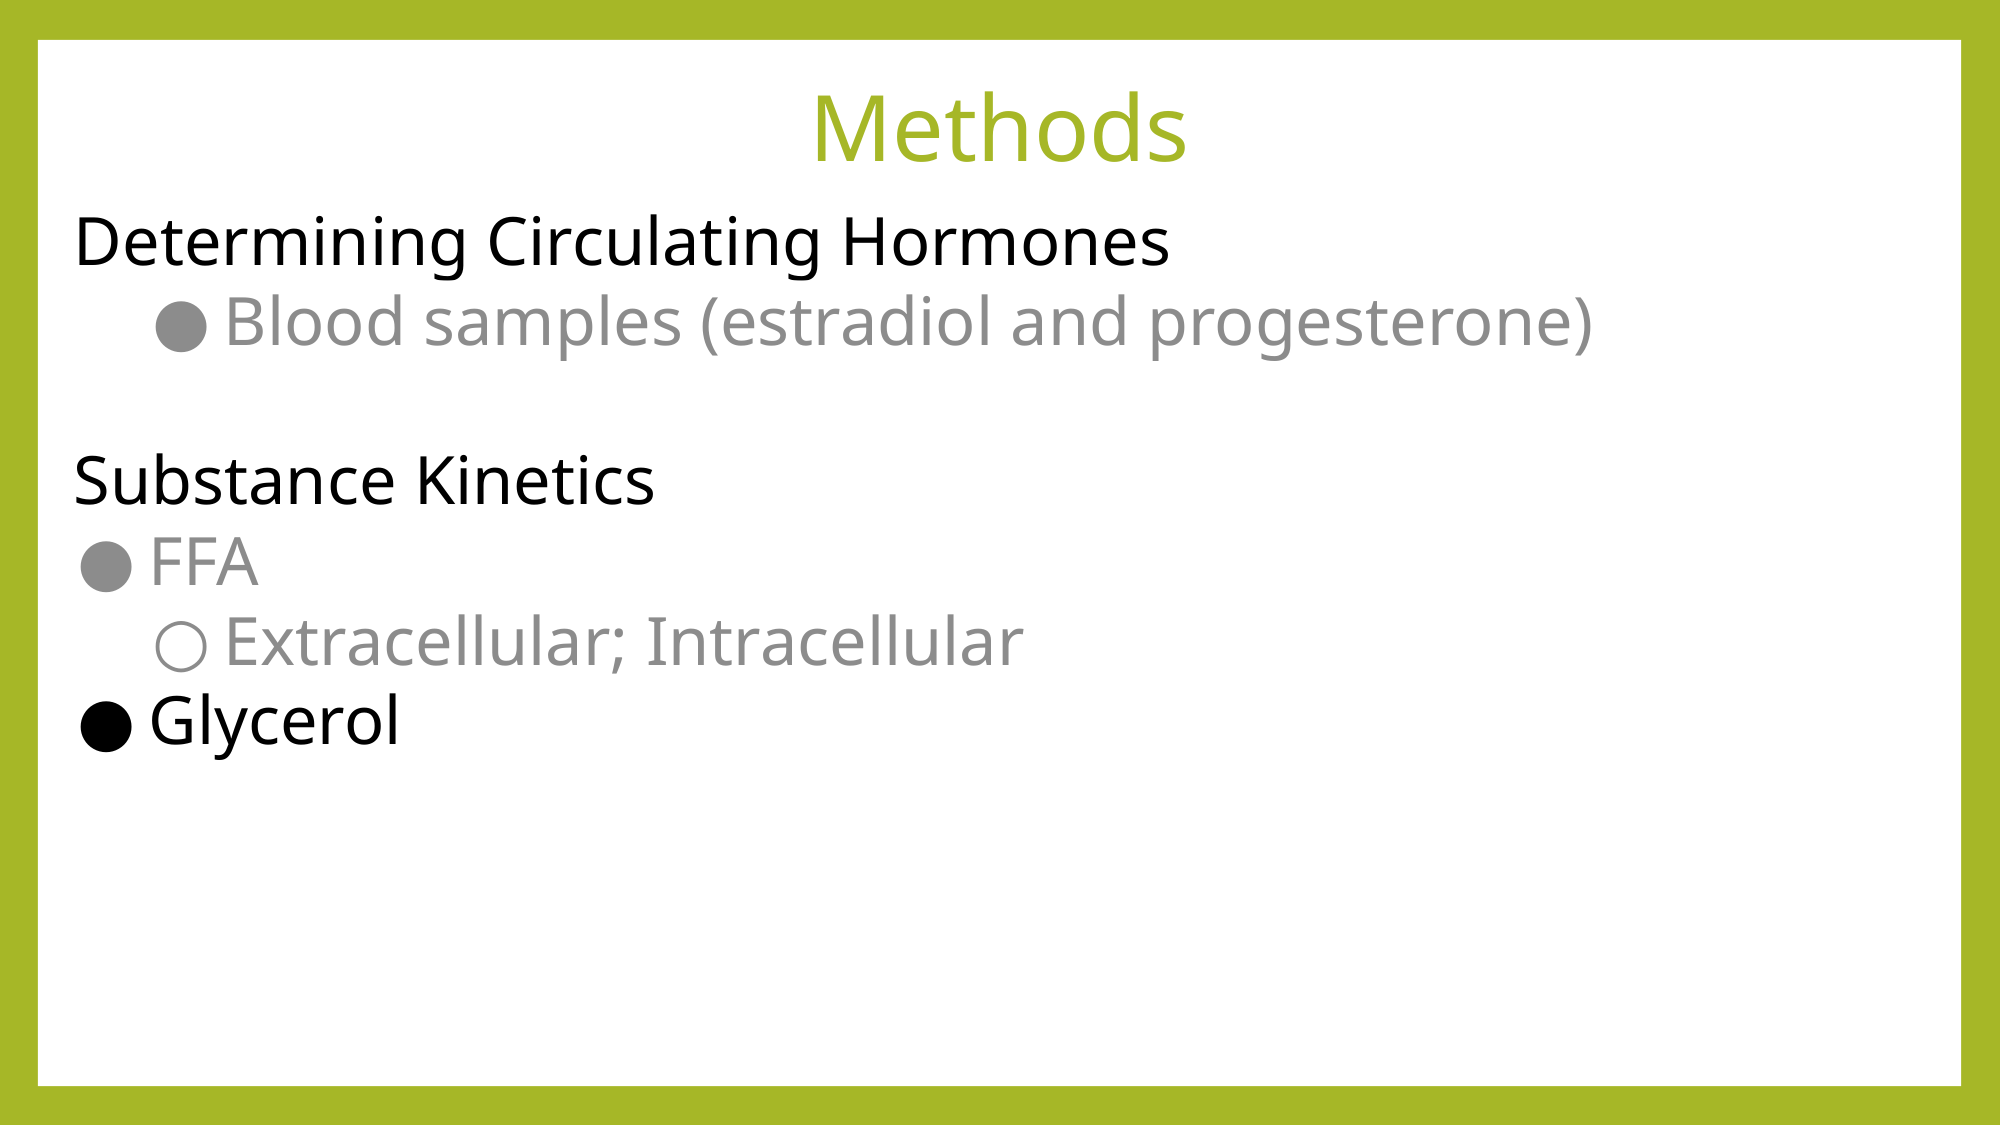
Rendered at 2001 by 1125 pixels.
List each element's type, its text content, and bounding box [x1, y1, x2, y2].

text_box [58, 280, 1600, 394]
text_box Methods [769, 20, 1231, 183]
text_box Determining Circulating Hormones Blood samples (estradiol and progesterone) Substance Kinetics FFA Extracellular; Intracellular Glycerol [58, 183, 1928, 941]
text_box [75, 510, 1617, 678]
